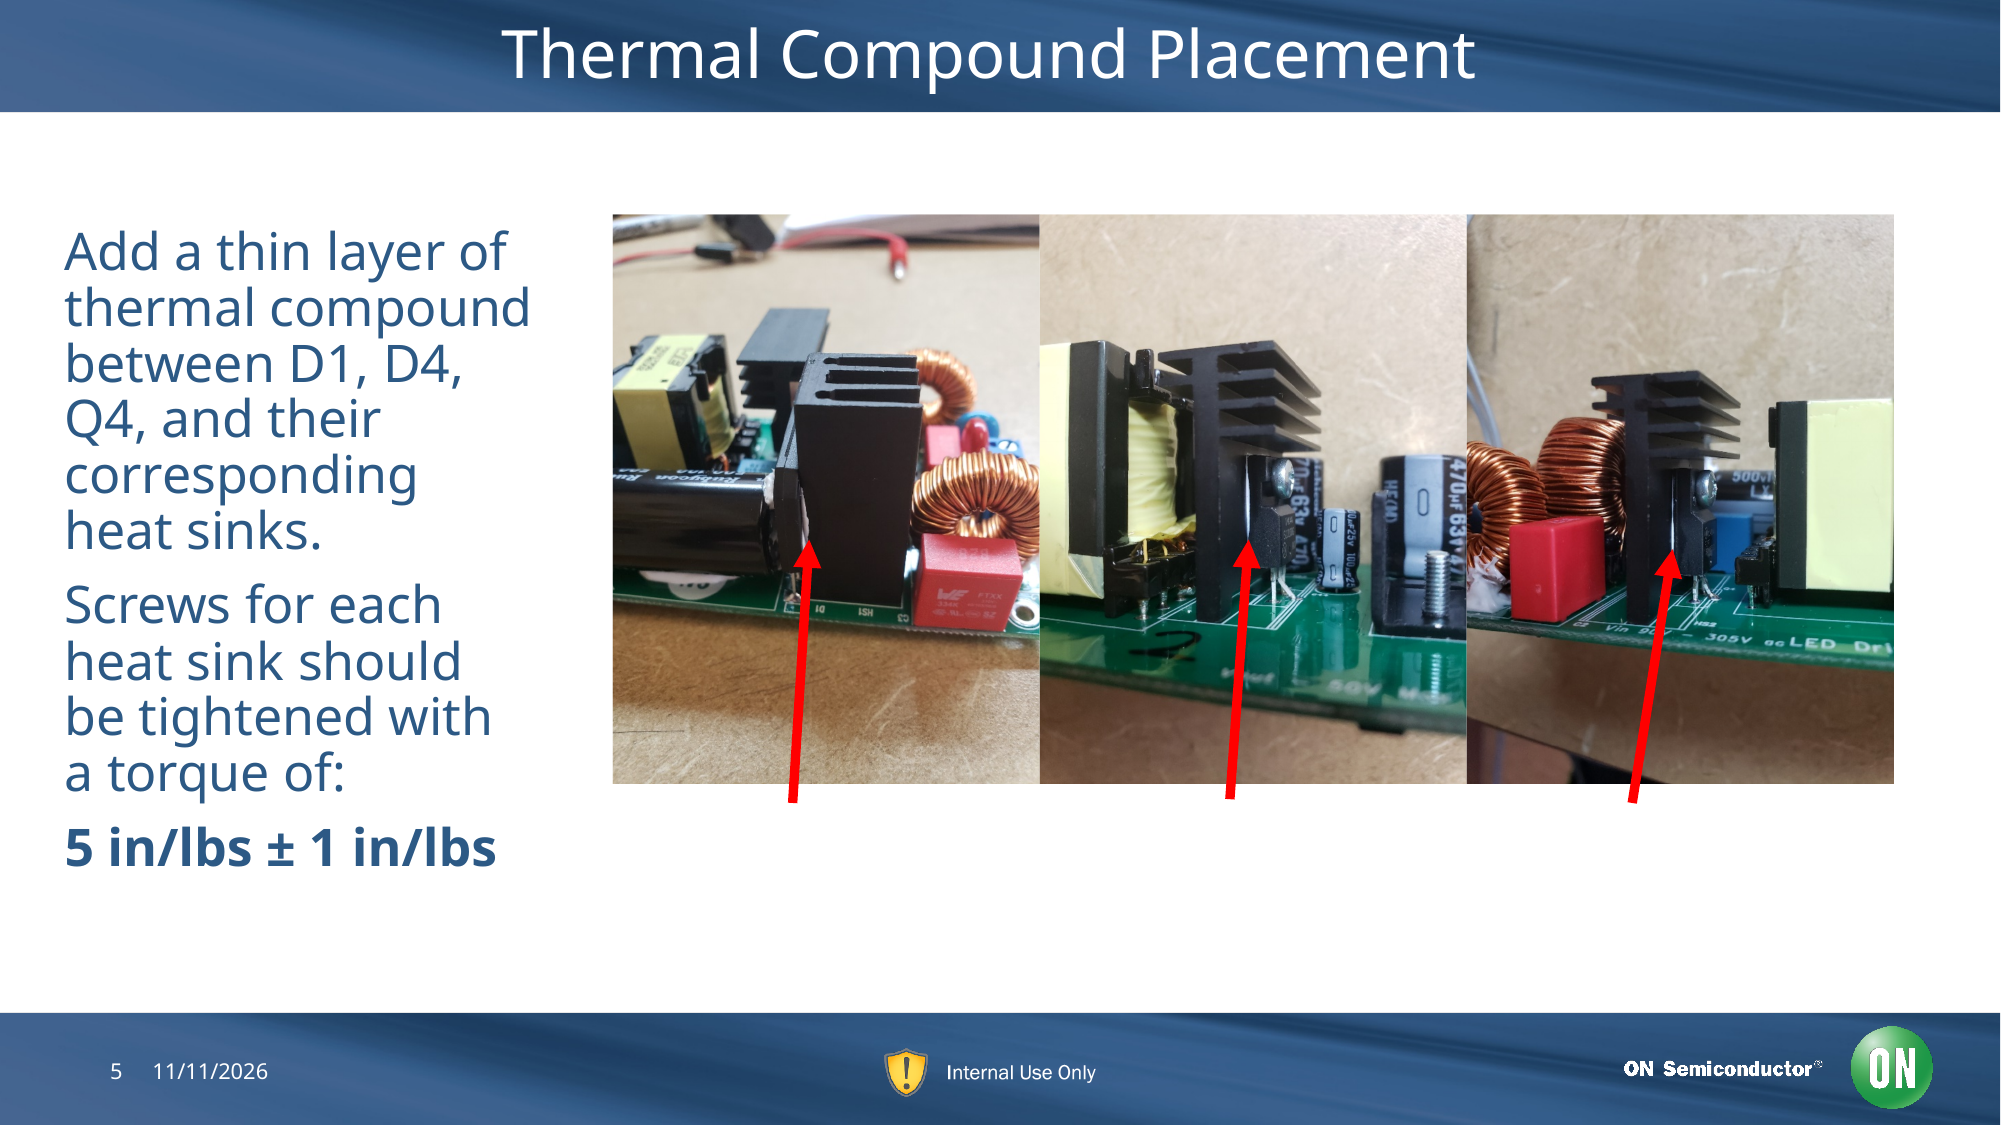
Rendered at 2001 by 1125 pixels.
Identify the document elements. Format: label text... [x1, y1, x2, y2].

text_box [792, 539, 810, 803]
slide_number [138, 1042, 588, 1103]
picture [0, 0, 2001, 1125]
title Thermal Compound Placement [137, 0, 1843, 115]
slide_number 5 [28, 1042, 138, 1103]
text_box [1632, 549, 1673, 803]
list Add a thin layer of thermal compound between D1, D4, Q4, and their corresponding heat sinks. Screws for each heat sink should be tightened with a torque of: 5 in/lbs ± 1 in/lbs [49, 218, 551, 907]
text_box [1229, 539, 1249, 800]
